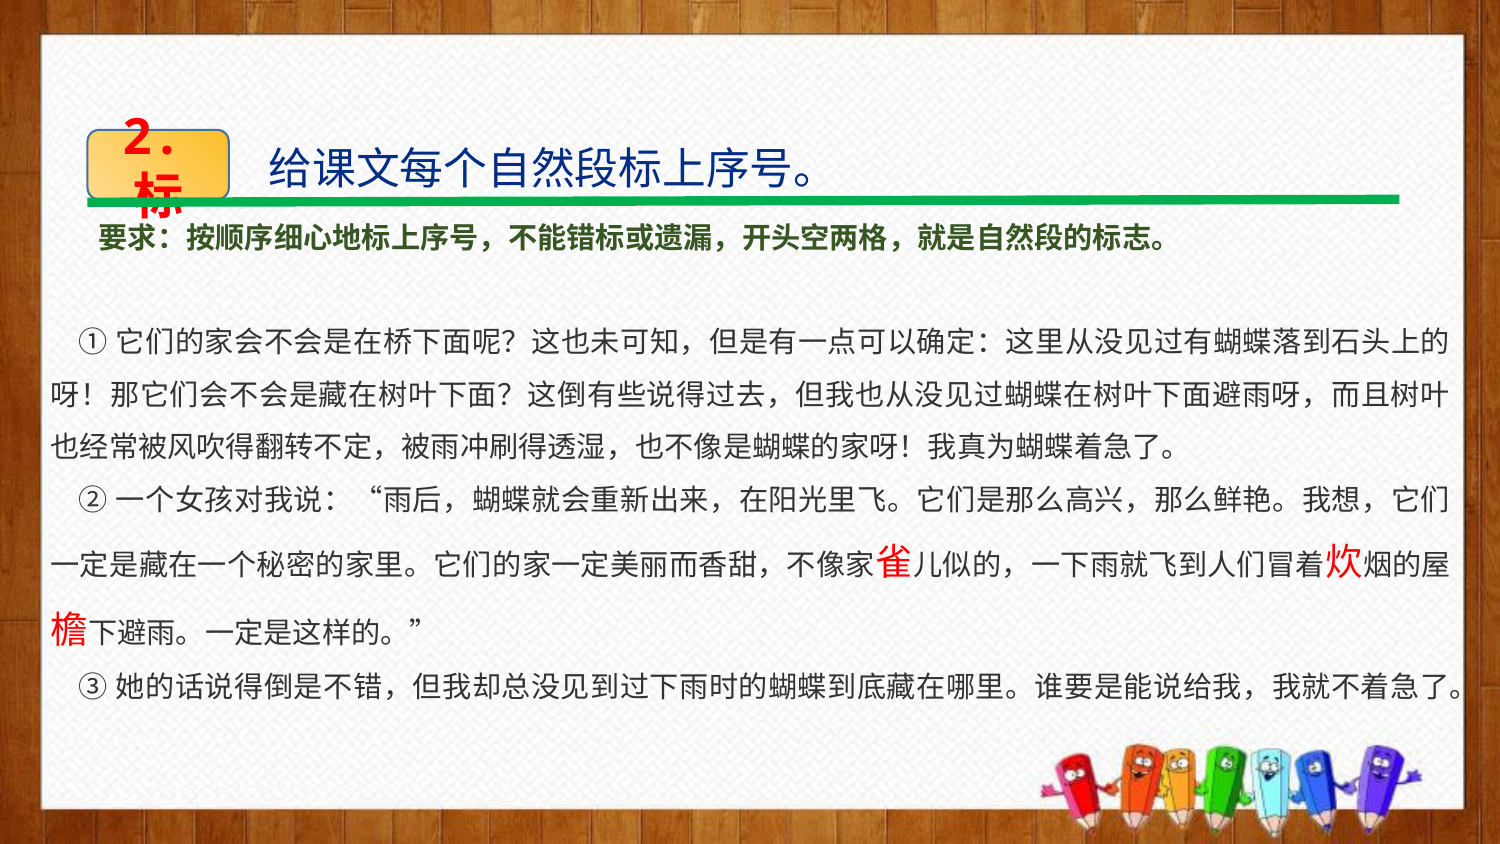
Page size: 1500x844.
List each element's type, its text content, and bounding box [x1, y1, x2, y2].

text_box 给课文每个自然段标上序号。 [257, 135, 1380, 199]
text_box ①它们的家会不会是在桥下面呢？这也未可知，但是有一点可以确定：这里从没见过有蝴蝶落到石头上的呀！那它们会不会是藏在树叶下面？这倒有些说得过去，但我也从没见过蝴蝶在树叶下面避雨呀，而且树叶也经常被风吹得翻转不定，被雨冲刷得透湿，也不像是蝴蝶的家呀！我真为蝴蝶着急了。 ②一个女孩对我说：“雨后，蝴蝶就会重新出来，在阳光里飞。它们是那么高兴，那么鲜艳。我想，它们一定是藏在一个秘密的家里。它们的家一定美丽而香甜，不像家雀儿似的，一下雨就飞到人们冒着炊烟的屋檐下避雨。一定是这样的。” ③她的话说得倒是不错，但我却总没见到过下雨时的蝴蝶到底藏在哪里。谁要是能说给我，我就不着急了。 [39, 300, 1463, 709]
picture [0, 0, 1500, 844]
text_box 要求：按顺序细心地标上序号，不能错标或遗漏，开头空两格，就是自然段的标志。 [87, 213, 1404, 260]
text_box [87, 199, 1400, 203]
text_box 2.标 [86, 128, 230, 197]
